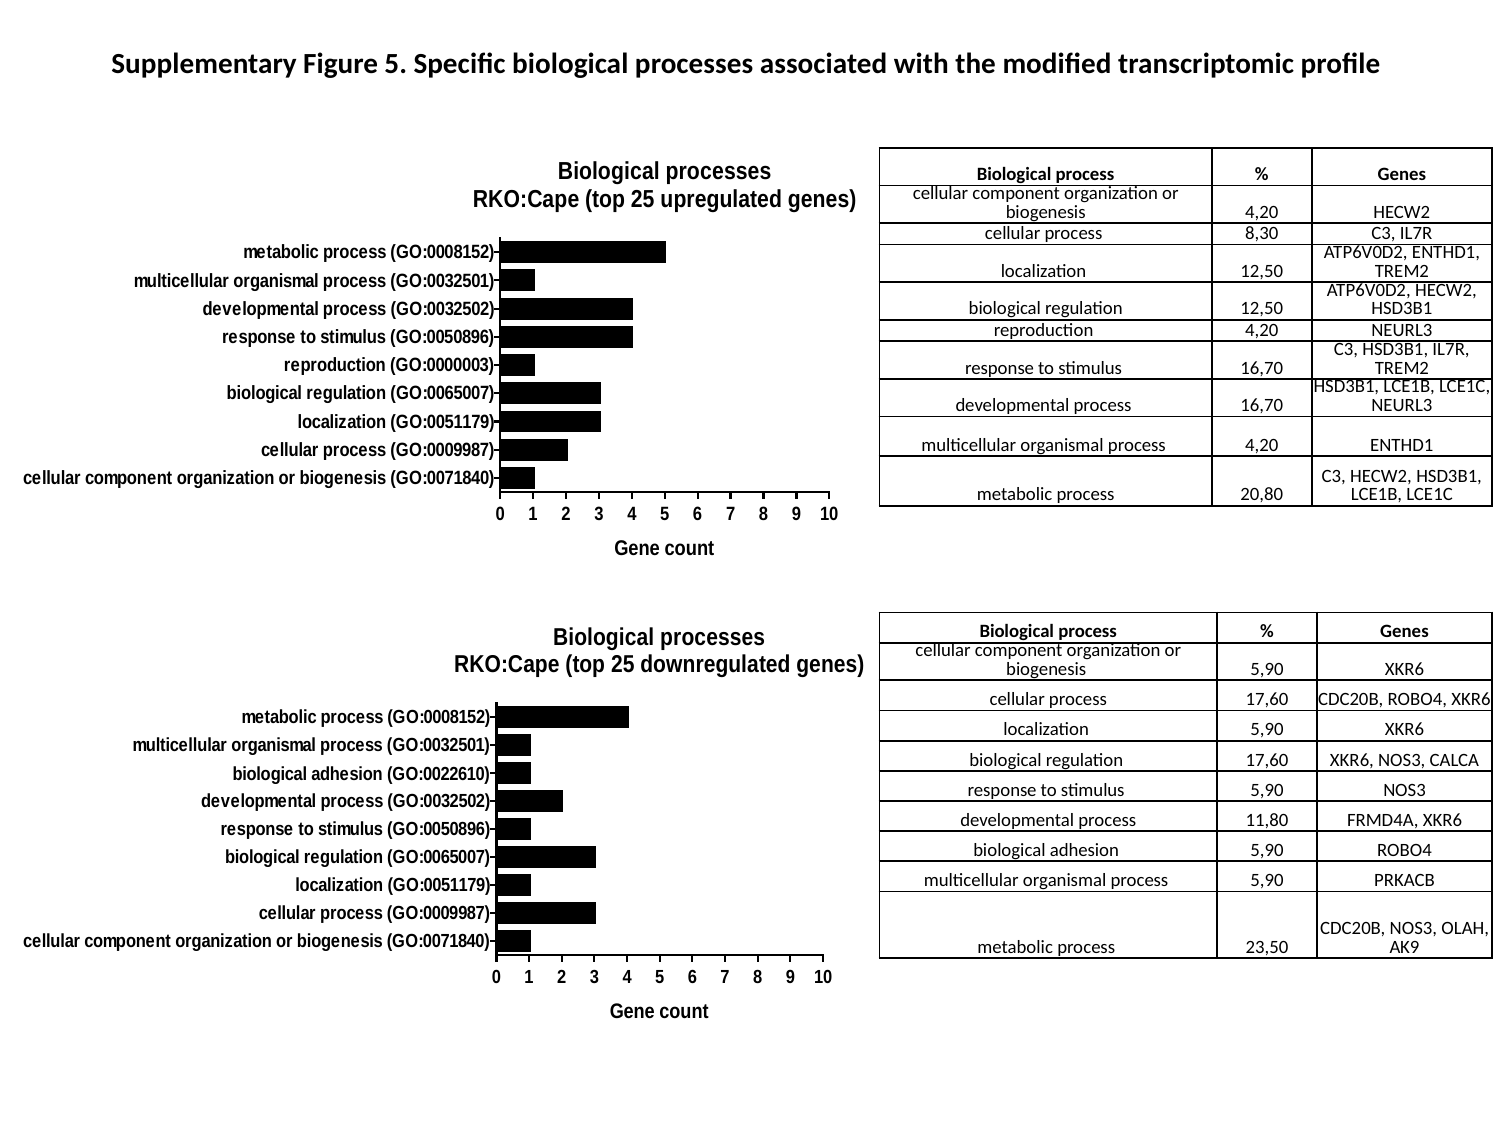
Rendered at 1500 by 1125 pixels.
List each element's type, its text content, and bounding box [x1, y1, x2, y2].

picture [12, 149, 863, 563]
table_header Genes [1318, 613, 1491, 642]
table_cell metabolic process [880, 892, 1216, 957]
table_cell ENTHD1 [1313, 417, 1491, 455]
table_cell cellular component organization or biogenesis [880, 644, 1216, 679]
table_cell 17,60 [1218, 681, 1316, 710]
table_cell ATP6V0D2, HECW2, HSD3B1 [1313, 283, 1491, 319]
table_cell 17,60 [1218, 742, 1316, 770]
table_cell C3, HECW2, HSD3B1, LCE1B, LCE1C [1313, 457, 1491, 505]
table_cell 5,90 [1218, 772, 1316, 800]
table_cell response to stimulus [880, 772, 1216, 800]
table_cell developmental process [880, 802, 1216, 830]
table_cell localization [880, 245, 1211, 281]
table_cell 5,90 [1218, 832, 1316, 860]
table_cell XKR6, NOS3, CALCA [1318, 742, 1491, 770]
table_cell response to stimulus [880, 342, 1211, 378]
table_cell 4,20 [1213, 321, 1311, 340]
table_cell cellular process [880, 224, 1211, 244]
table_cell 5,90 [1218, 644, 1316, 679]
table_cell C3, HSD3B1, IL7R, TREM2 [1313, 342, 1491, 378]
table_cell 12,50 [1213, 283, 1311, 319]
table_header % [1213, 149, 1311, 185]
table_cell C3, IL7R [1313, 224, 1491, 244]
table_header % [1218, 613, 1316, 642]
table_cell localization [880, 711, 1216, 740]
text_box Supplementary Figure 5. Specific biological processes associated with the modified transcriptomic profile [0, 36, 1500, 87]
table_header Biological process [880, 613, 1216, 642]
table_cell biological regulation [880, 742, 1216, 770]
table_cell 23,50 [1218, 892, 1316, 957]
table_cell FRMD4A, XKR6 [1318, 802, 1491, 830]
table_cell HECW2 [1313, 186, 1491, 222]
table_cell multicellular organismal process [880, 417, 1211, 455]
table_cell 12,50 [1213, 245, 1311, 281]
table_cell 16,70 [1213, 342, 1311, 378]
table_cell NEURL3 [1313, 321, 1491, 340]
table_cell cellular component organization or biogenesis [880, 186, 1211, 222]
table_cell XKR6 [1318, 711, 1491, 740]
table_cell ROBO4 [1318, 832, 1491, 860]
table_cell 8,30 [1213, 224, 1311, 244]
table_cell 5,90 [1218, 711, 1316, 740]
picture [12, 612, 876, 1026]
table_cell 11,80 [1218, 802, 1316, 830]
table_header Biological process [880, 149, 1211, 185]
table_header Genes [1313, 149, 1491, 185]
table_cell PRKACB [1318, 862, 1491, 891]
table_cell multicellular organismal process [880, 862, 1216, 891]
table_cell 4,20 [1213, 186, 1311, 222]
table_cell biological regulation [880, 283, 1211, 319]
table_cell cellular process [880, 681, 1216, 710]
table_cell 20,80 [1213, 457, 1311, 505]
table_cell developmental process [880, 380, 1211, 416]
table_cell NOS3 [1318, 772, 1491, 800]
table_cell ATP6V0D2, ENTHD1, TREM2 [1313, 245, 1491, 281]
table_cell 5,90 [1218, 862, 1316, 891]
table_cell biological adhesion [880, 832, 1216, 860]
table_cell CDC20B, NOS3, OLAH, AK9 [1318, 892, 1491, 957]
table_cell metabolic process [880, 457, 1211, 505]
table_cell 4,20 [1213, 417, 1311, 455]
table_cell XKR6 [1318, 644, 1491, 679]
table_cell reproduction [880, 321, 1211, 340]
table_cell HSD3B1, LCE1B, LCE1C, NEURL3 [1313, 380, 1491, 416]
table_cell CDC20B, ROBO4, XKR6 [1318, 681, 1491, 710]
table_cell 16,70 [1213, 380, 1311, 416]
